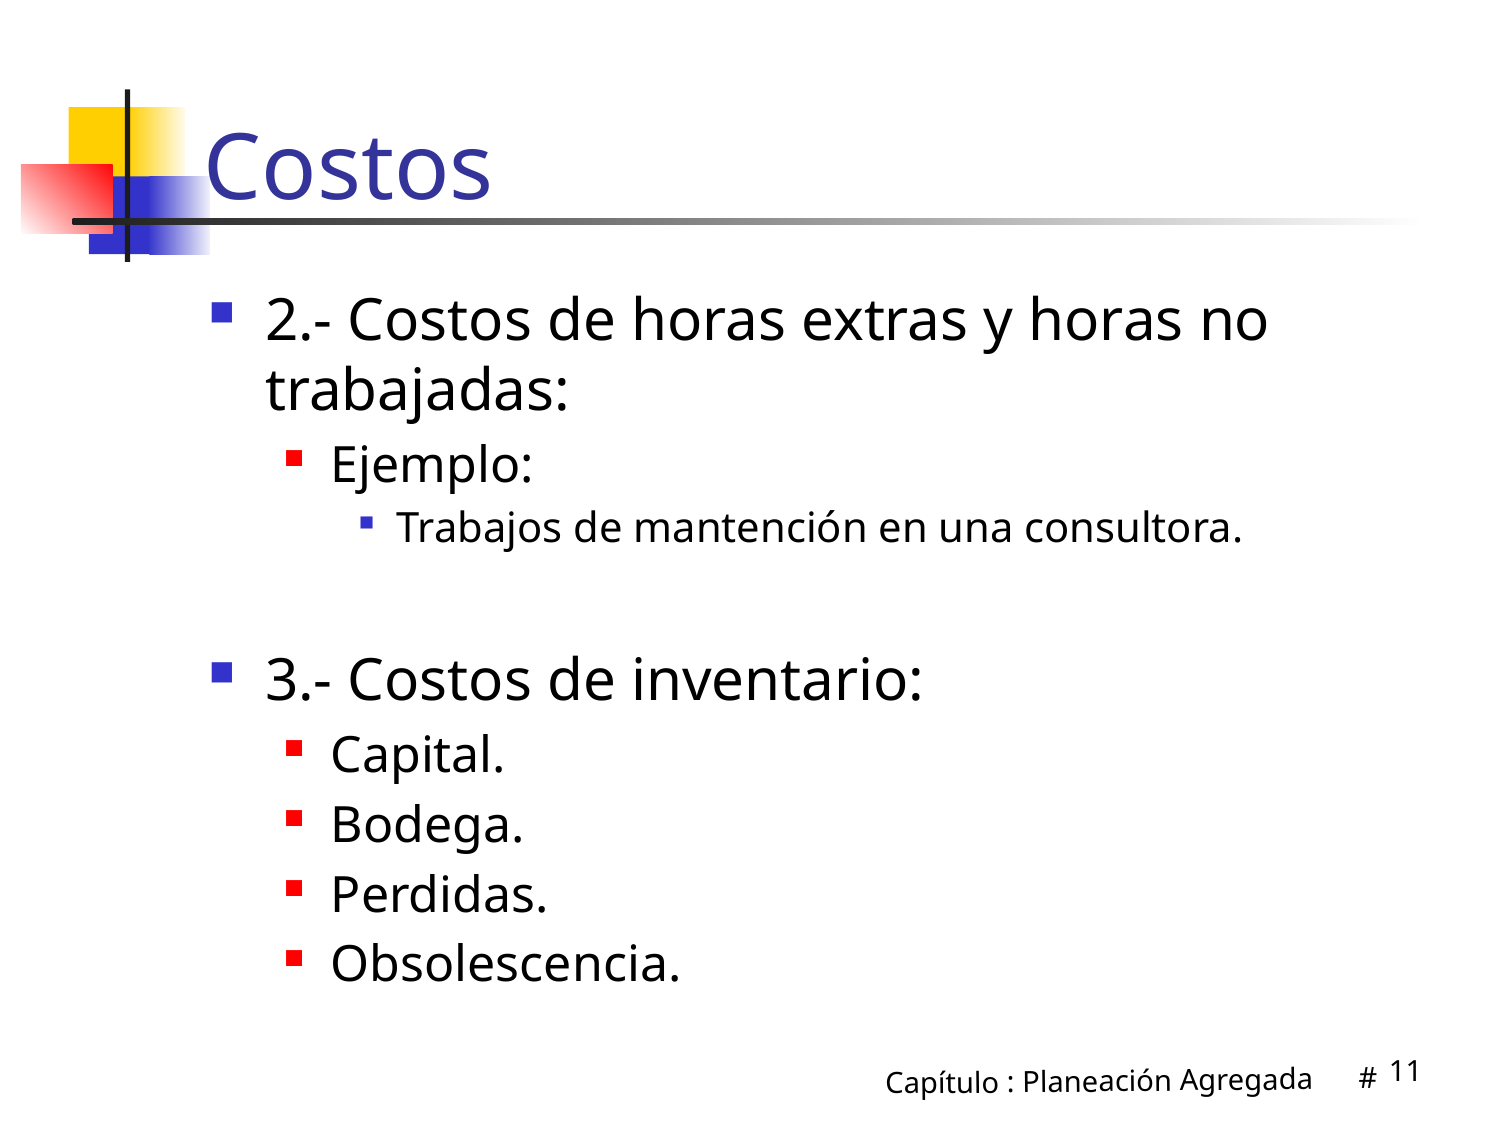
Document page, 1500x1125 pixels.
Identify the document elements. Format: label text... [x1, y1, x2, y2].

title Costos [188, 37, 1468, 226]
list 2.- Costos de horas extras y horas no trabajadas: Ejemplo: Trabajos de mantención en una consultora. 3.- Costos de inventario: Capital. Bodega. Perdidas. Obsolescencia. [193, 274, 1470, 1007]
slide_number 11 [1124, 1024, 1438, 1101]
footer Capítulo : Planeación Agregada # [836, 1028, 1427, 1109]
